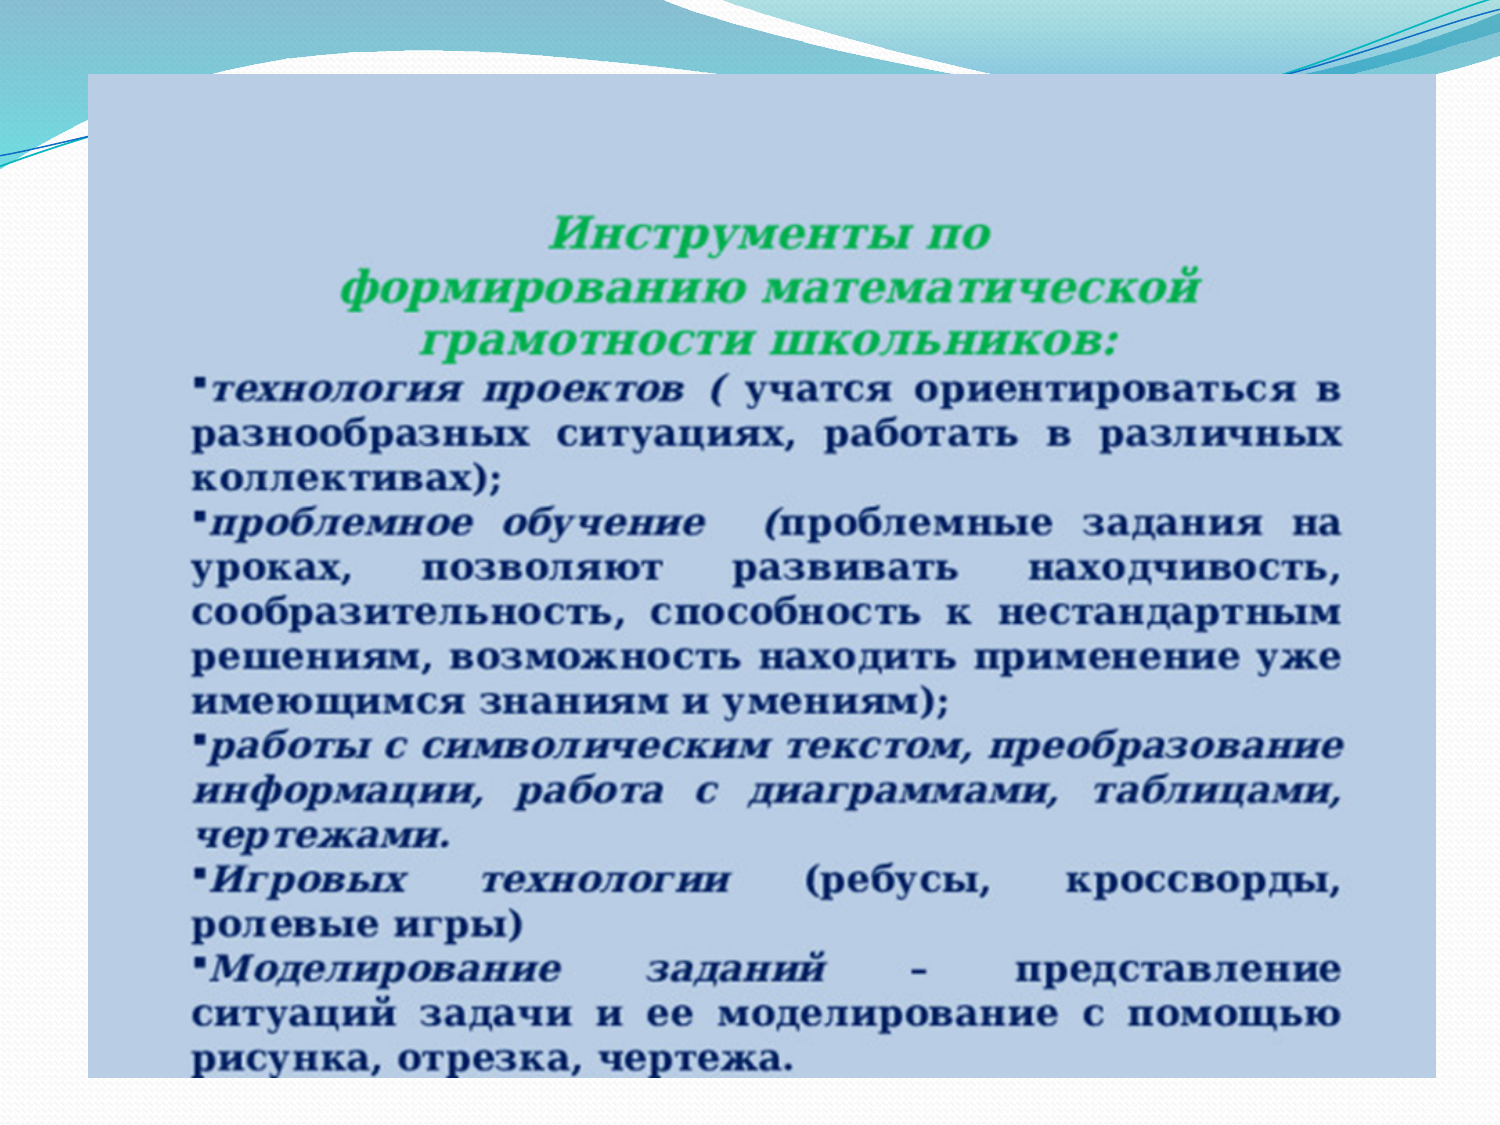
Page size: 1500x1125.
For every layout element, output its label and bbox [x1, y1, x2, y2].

list [88, 73, 1436, 1078]
